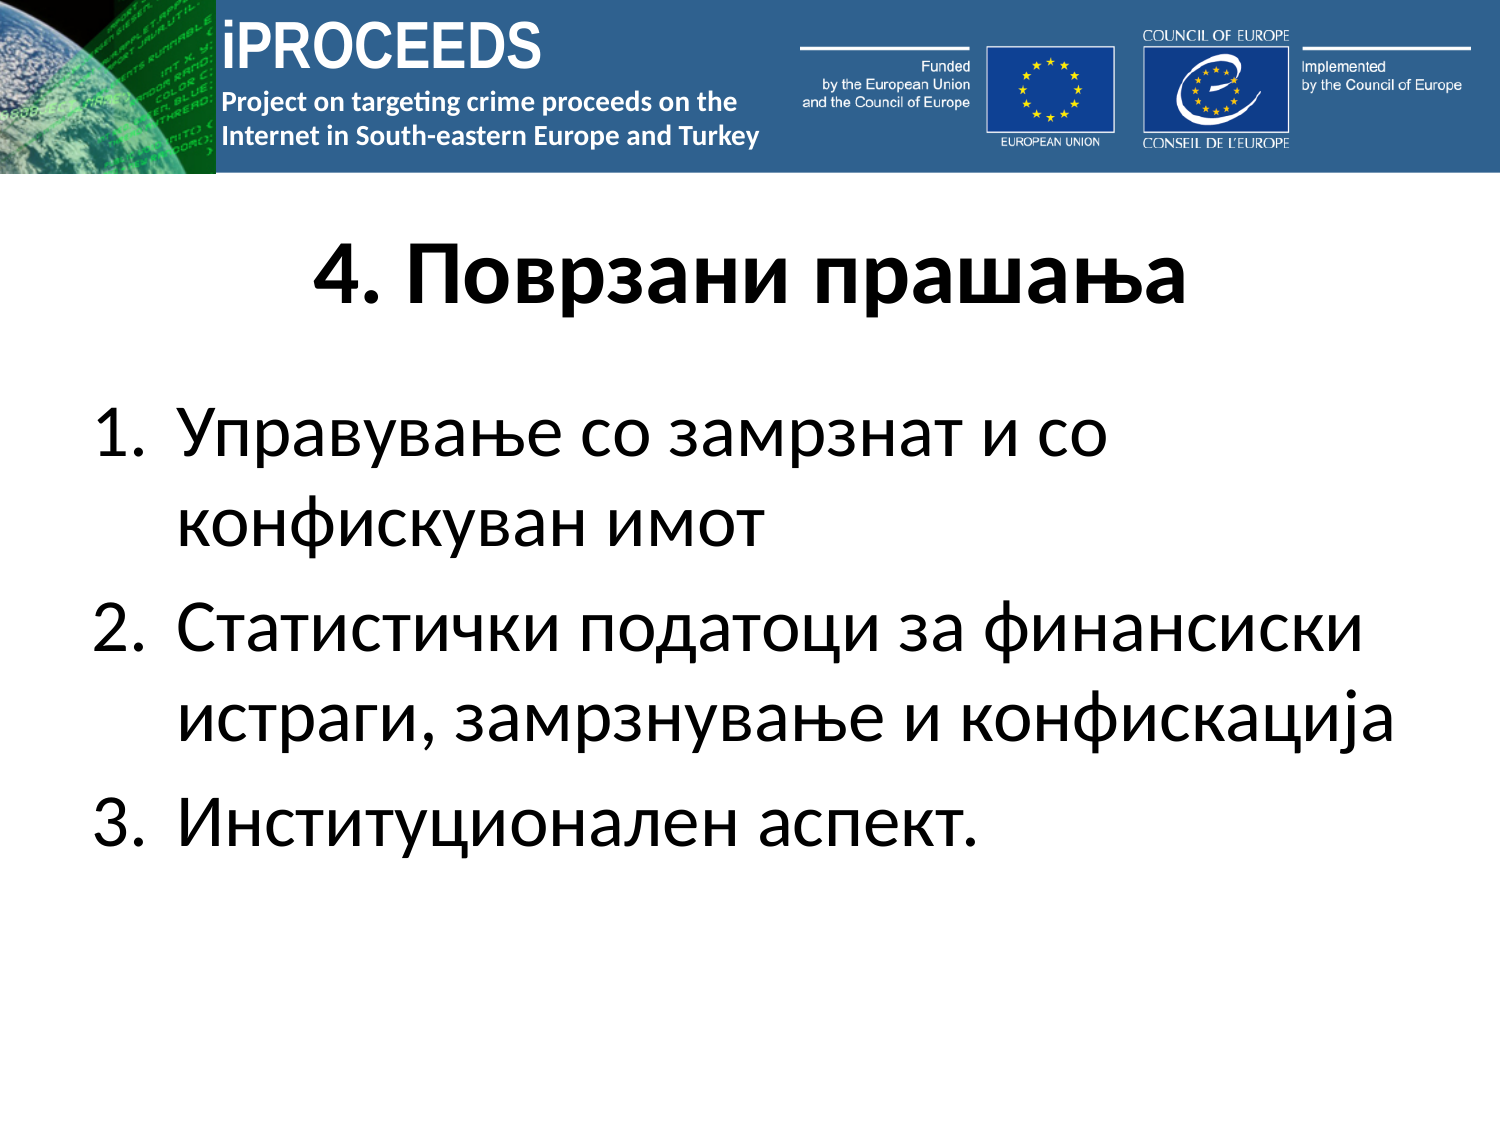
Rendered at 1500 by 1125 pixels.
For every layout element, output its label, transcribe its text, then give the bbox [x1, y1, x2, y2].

list Управување со замрзнат и со конфискуван имот Статистички податоци за финансиски истраги, замрзнување и конфискација Институционален аспект. [76, 373, 1427, 1017]
picture [0, 0, 216, 174]
title 4. Поврзани прашања [76, 172, 1427, 361]
picture [800, 30, 1471, 148]
